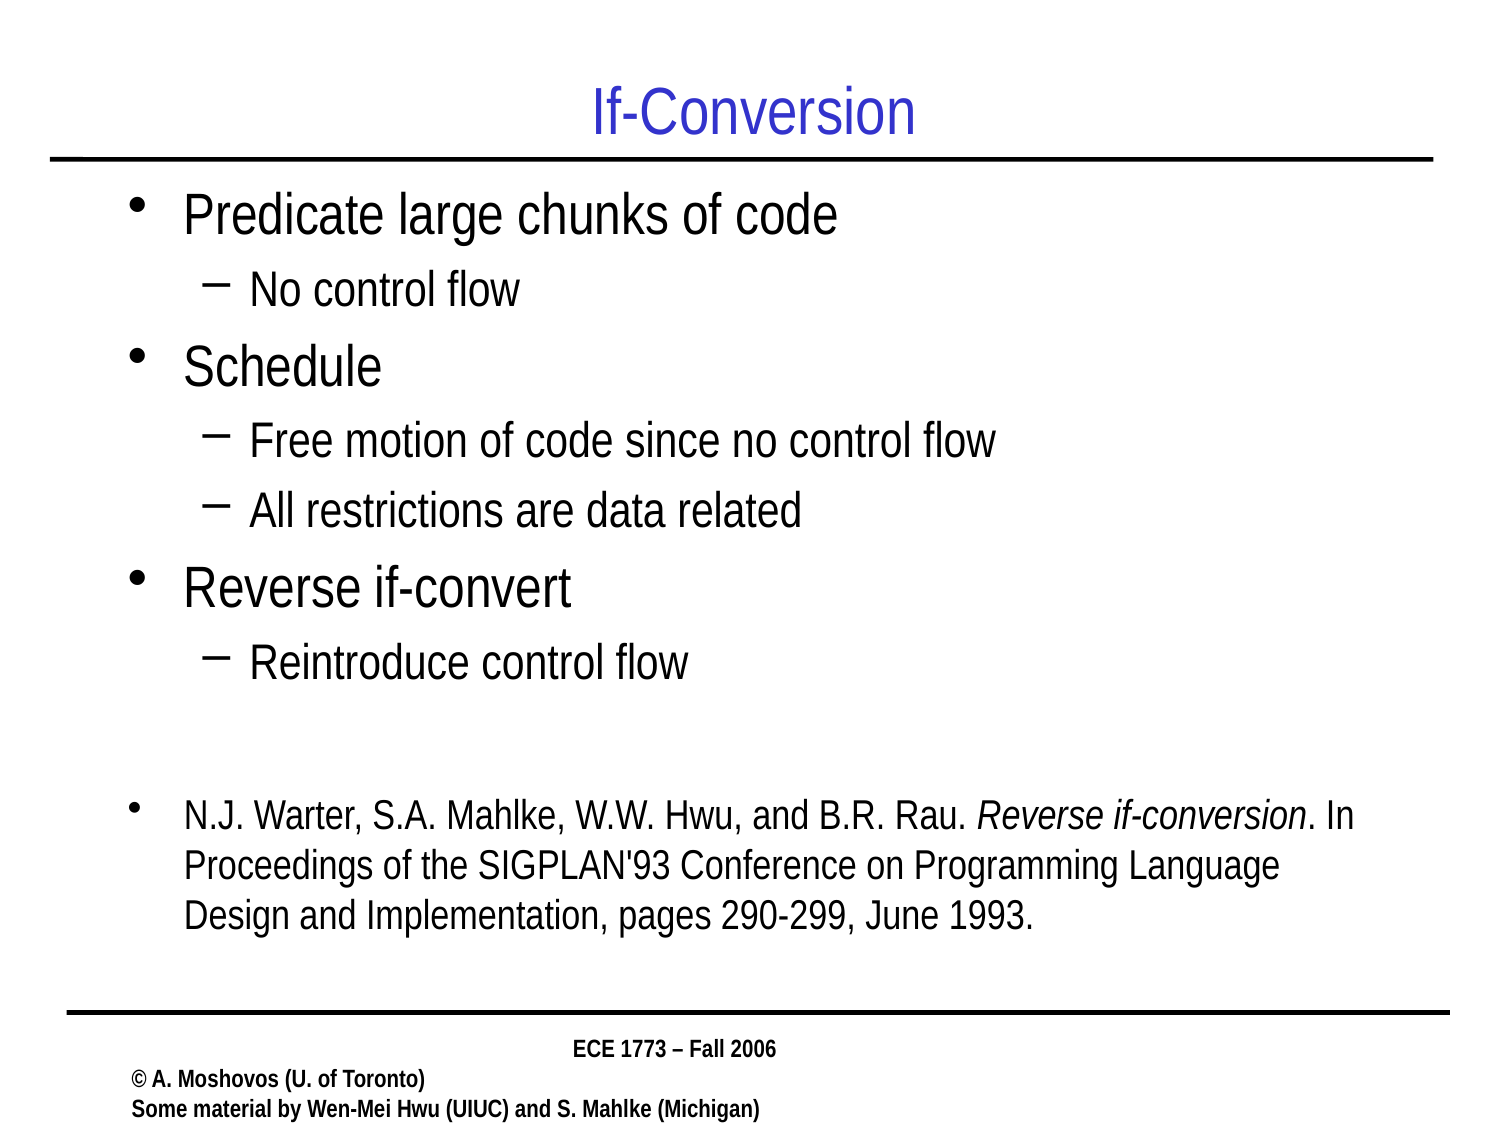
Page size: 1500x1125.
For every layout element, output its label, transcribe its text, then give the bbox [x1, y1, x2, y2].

list Predicate large chunks of code No control flow Schedule Free motion of code since no control flow All restrictions are data related Reverse if-convert Reintroduce control flow N.J. Warter, S.A. Mahlke, W.W. Hwu, and B.R. Rau. Reverse if-conversion. In Proceedings of the SIGPLAN'93 Conference on Programming Language Design and Implementation, pages 290-299, June 1993. [112, 168, 1388, 1001]
footer ECE 1773 – Fall 2006 © A. Moshovos (U. of Toronto) Some material by Wen-Mei Hwu (UIUC) and S. Mahlke (Michigan) [116, 1024, 1234, 1101]
title If-Conversion [116, 65, 1392, 151]
